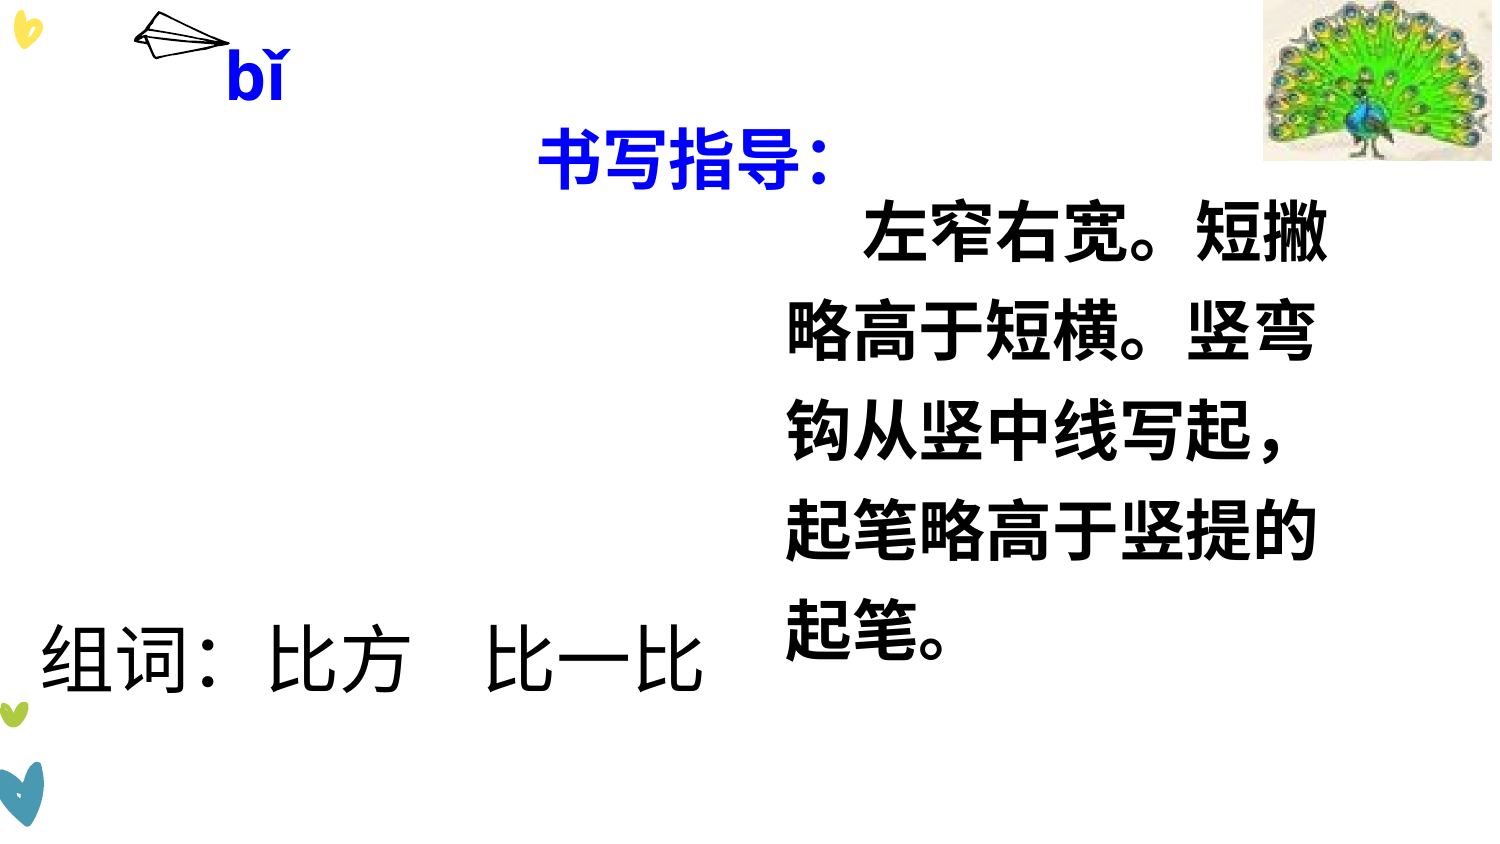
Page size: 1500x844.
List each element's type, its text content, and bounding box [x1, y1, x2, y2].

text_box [1263, 0, 1492, 161]
text_box 书写指导： [520, 110, 934, 206]
text_box bǐ [209, 26, 303, 122]
text_box 组词：比方 比一比 [24, 605, 752, 710]
text_box 左窄右宽。短撇略高于短横。竖弯钩从竖中线写起，起笔略高于竖提的起笔。 [770, 161, 1381, 677]
